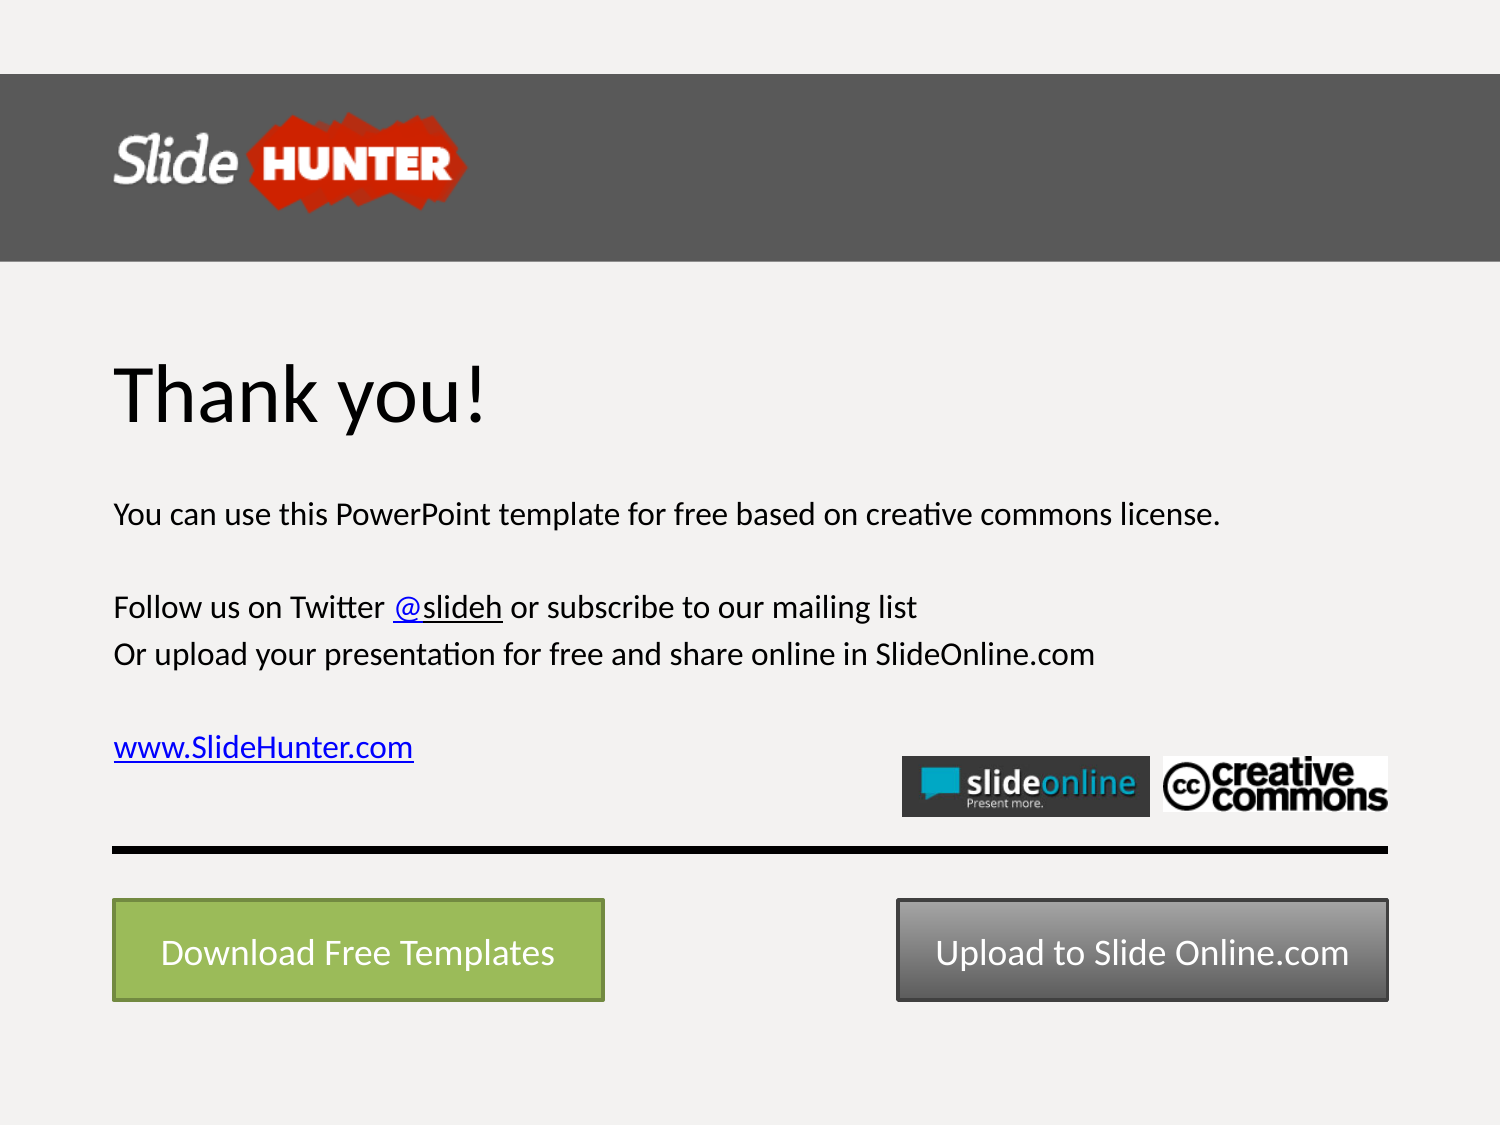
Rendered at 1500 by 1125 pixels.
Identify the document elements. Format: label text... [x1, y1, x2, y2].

text_box [0, 72, 1500, 264]
text_box Download Free Templates [112, 898, 605, 1002]
text_box Thank you! You can use this PowerPoint template for free based on creative commons license. Follow us on Twitter @slideh or subscribe to our mailing list Or upload your presentation for free and share online in SlideOnline.com www.SlideHunter.com [98, 331, 1449, 987]
picture [901, 756, 1151, 817]
picture [111, 111, 469, 215]
picture [1162, 756, 1388, 812]
text_box Upload to Slide Online.com [896, 898, 1389, 1002]
